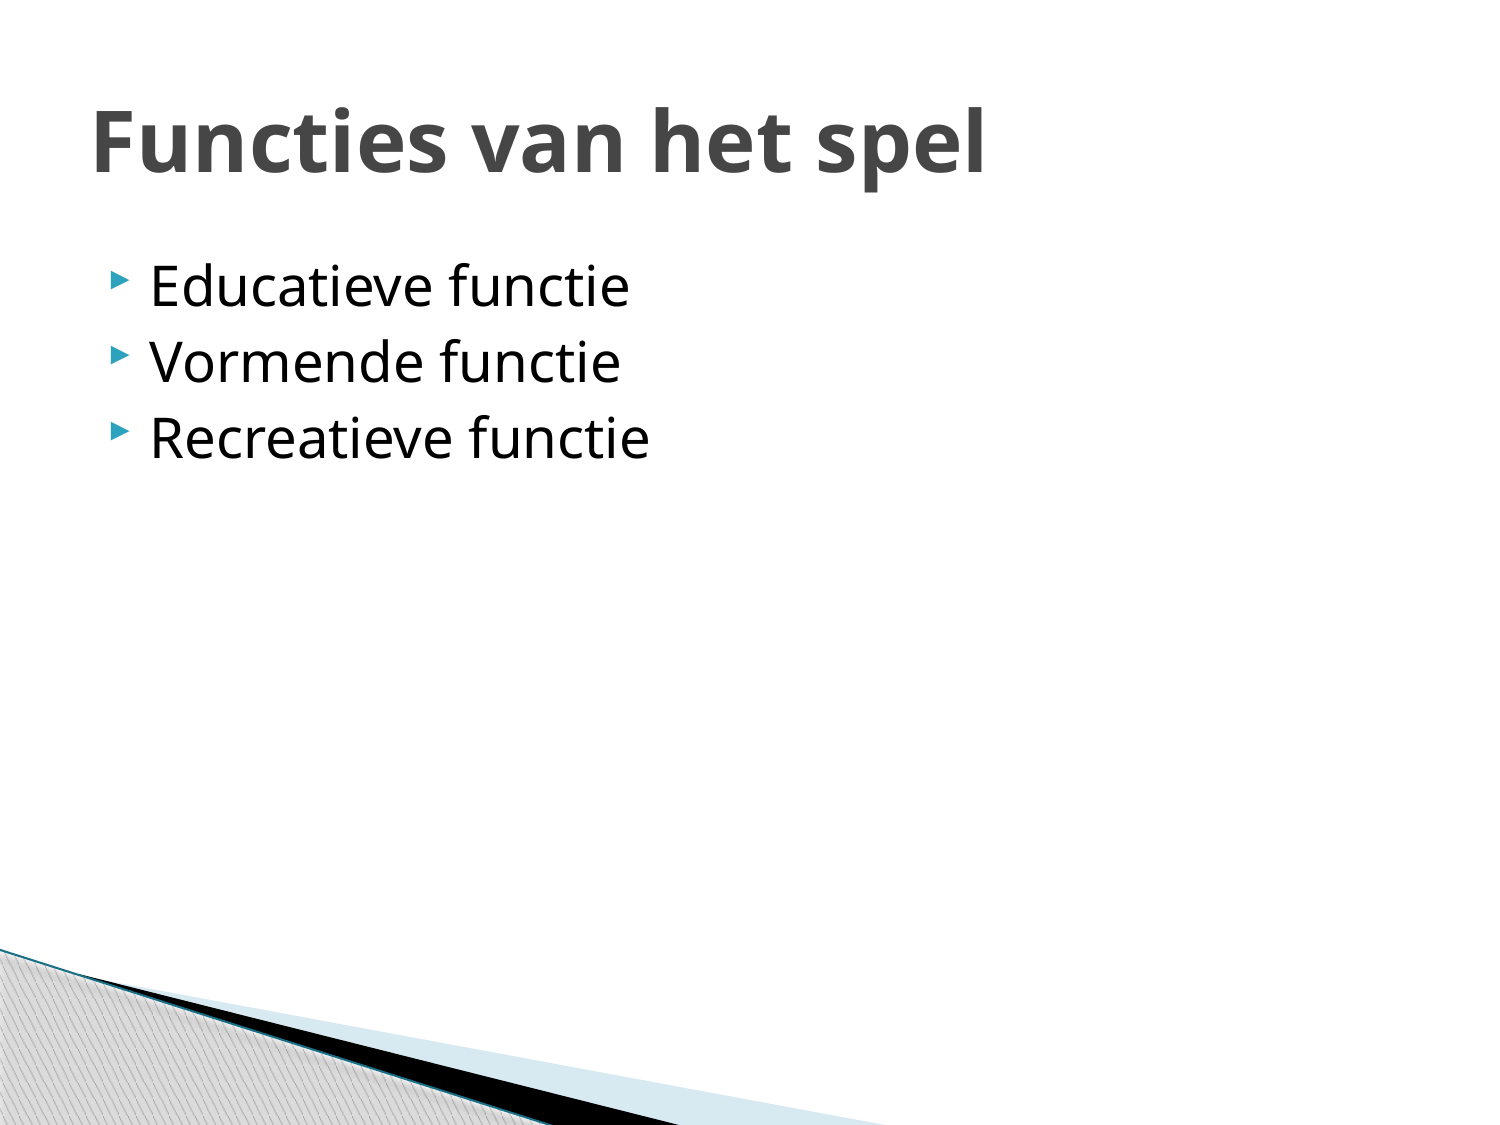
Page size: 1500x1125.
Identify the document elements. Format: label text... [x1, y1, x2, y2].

title Functies van het spel [75, 45, 1425, 233]
list Educatieve functie Vormende functie Recreatieve functie [75, 243, 1425, 986]
